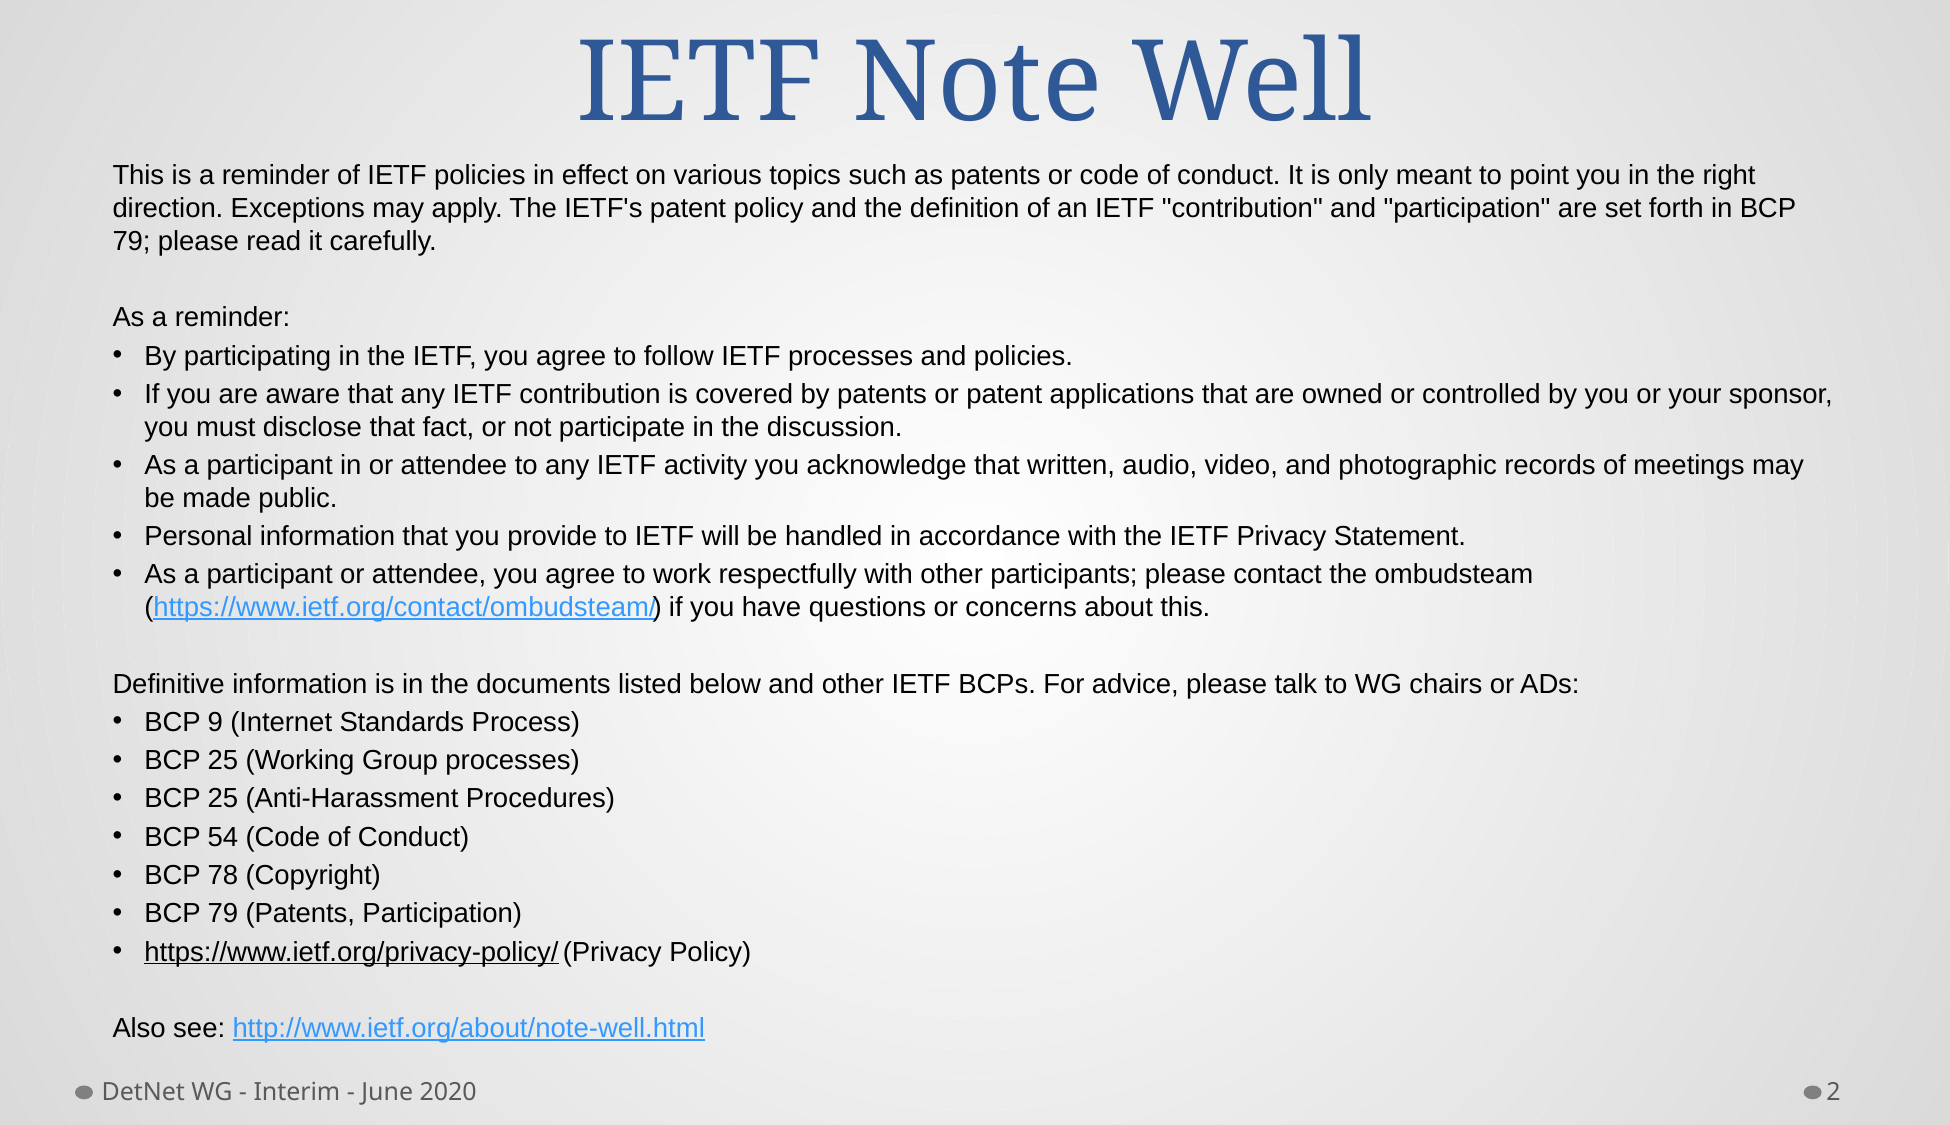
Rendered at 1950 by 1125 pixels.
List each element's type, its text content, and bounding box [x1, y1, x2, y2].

footer DetNet WG - Interim - June 2020 [94, 1062, 702, 1123]
list This is a reminder of IETF policies in effect on various topics such as patents or code of conduct. It is only meant to point you in the right direction. Exceptions may apply. The IETF's patent policy and the definition of an IETF "contribution" and "participation" are set forth in BCP 79; please read it carefully. As a reminder: By participating in the IETF, you agree to follow IETF processes and policies. If you are aware that any IETF contribution is covered by patents or patent applications that are owned or controlled by you or your sponsor, you must disclose that fact, or not participate in the discussion. As a participant in or attendee to any IETF activity you acknowledge that written, audio, video, and photographic records of meetings may be made public. Personal information that you provide to IETF will be handled in accordance with the IETF Privacy Statement. As a participant or attendee, you agree to work respectfully with other participants; please contact the ombudsteam (https://www.ietf.org/contact/ombudsteam/) if you have questions or concerns about this. Definitive information is in the documents listed below and other IETF BCPs. For advice, please talk to WG chairs or ADs: BCP 9 (Internet Standards Process) BCP 25 (Working Group processes) BCP 25 (Anti-Harassment Procedures) BCP 54 (Code of Conduct) BCP 78 (Copyright) BCP 79 (Patents, Participation) https://www.ietf.org/privacy-policy/ (Privacy Policy) Also see: http://www.ietf.org/about/note-well.html [97, 149, 1853, 1063]
title IETF Note Well [97, 0, 1853, 149]
slide_number 2 [1821, 1062, 1942, 1123]
